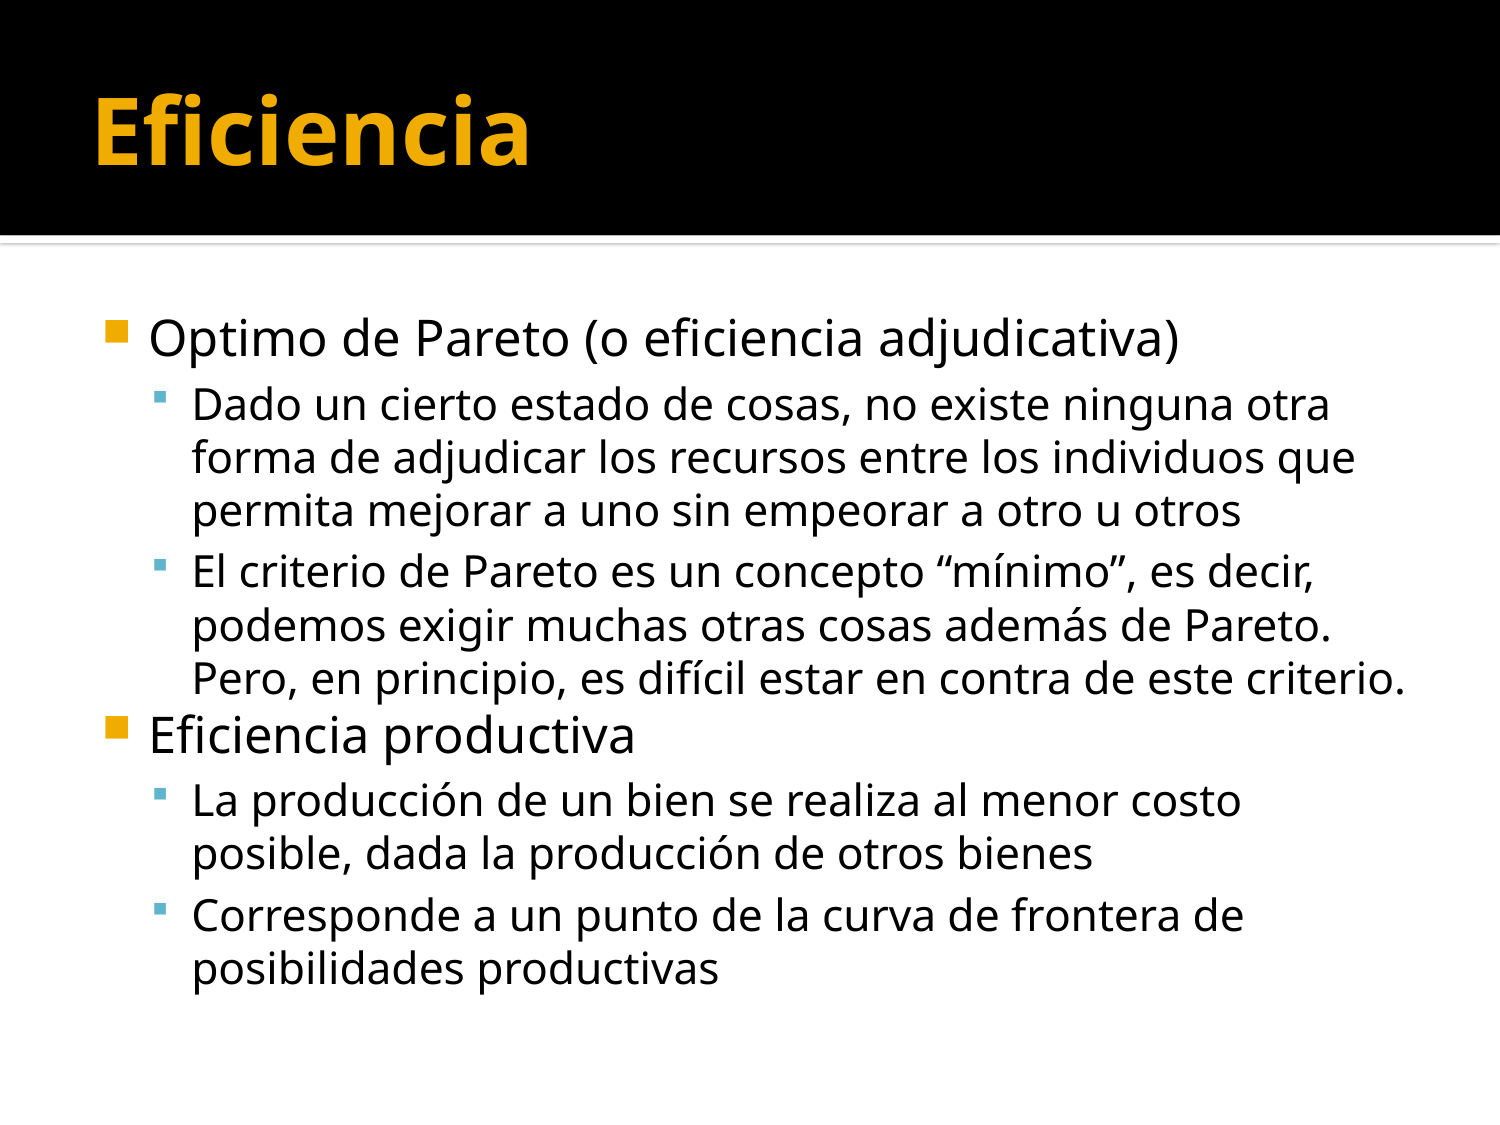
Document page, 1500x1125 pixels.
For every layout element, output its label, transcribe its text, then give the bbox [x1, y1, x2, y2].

title Eficiencia [75, 25, 1425, 231]
list Optimo de Pareto (o eficiencia adjudicativa) Dado un cierto estado de cosas, no existe ninguna otra forma de adjudicar los recursos entre los individuos que permita mejorar a uno sin empeorar a otro u otros El criterio de Pareto es un concepto “mínimo”, es decir, podemos exigir muchas otras cosas además de Pareto. Pero, en principio, es difícil estar en contra de este criterio. Eficiencia productiva La producción de un bien se realiza al menor costo posible, dada la producción de otros bienes Corresponde a un punto de la curva de frontera de posibilidades productivas [75, 291, 1425, 1050]
